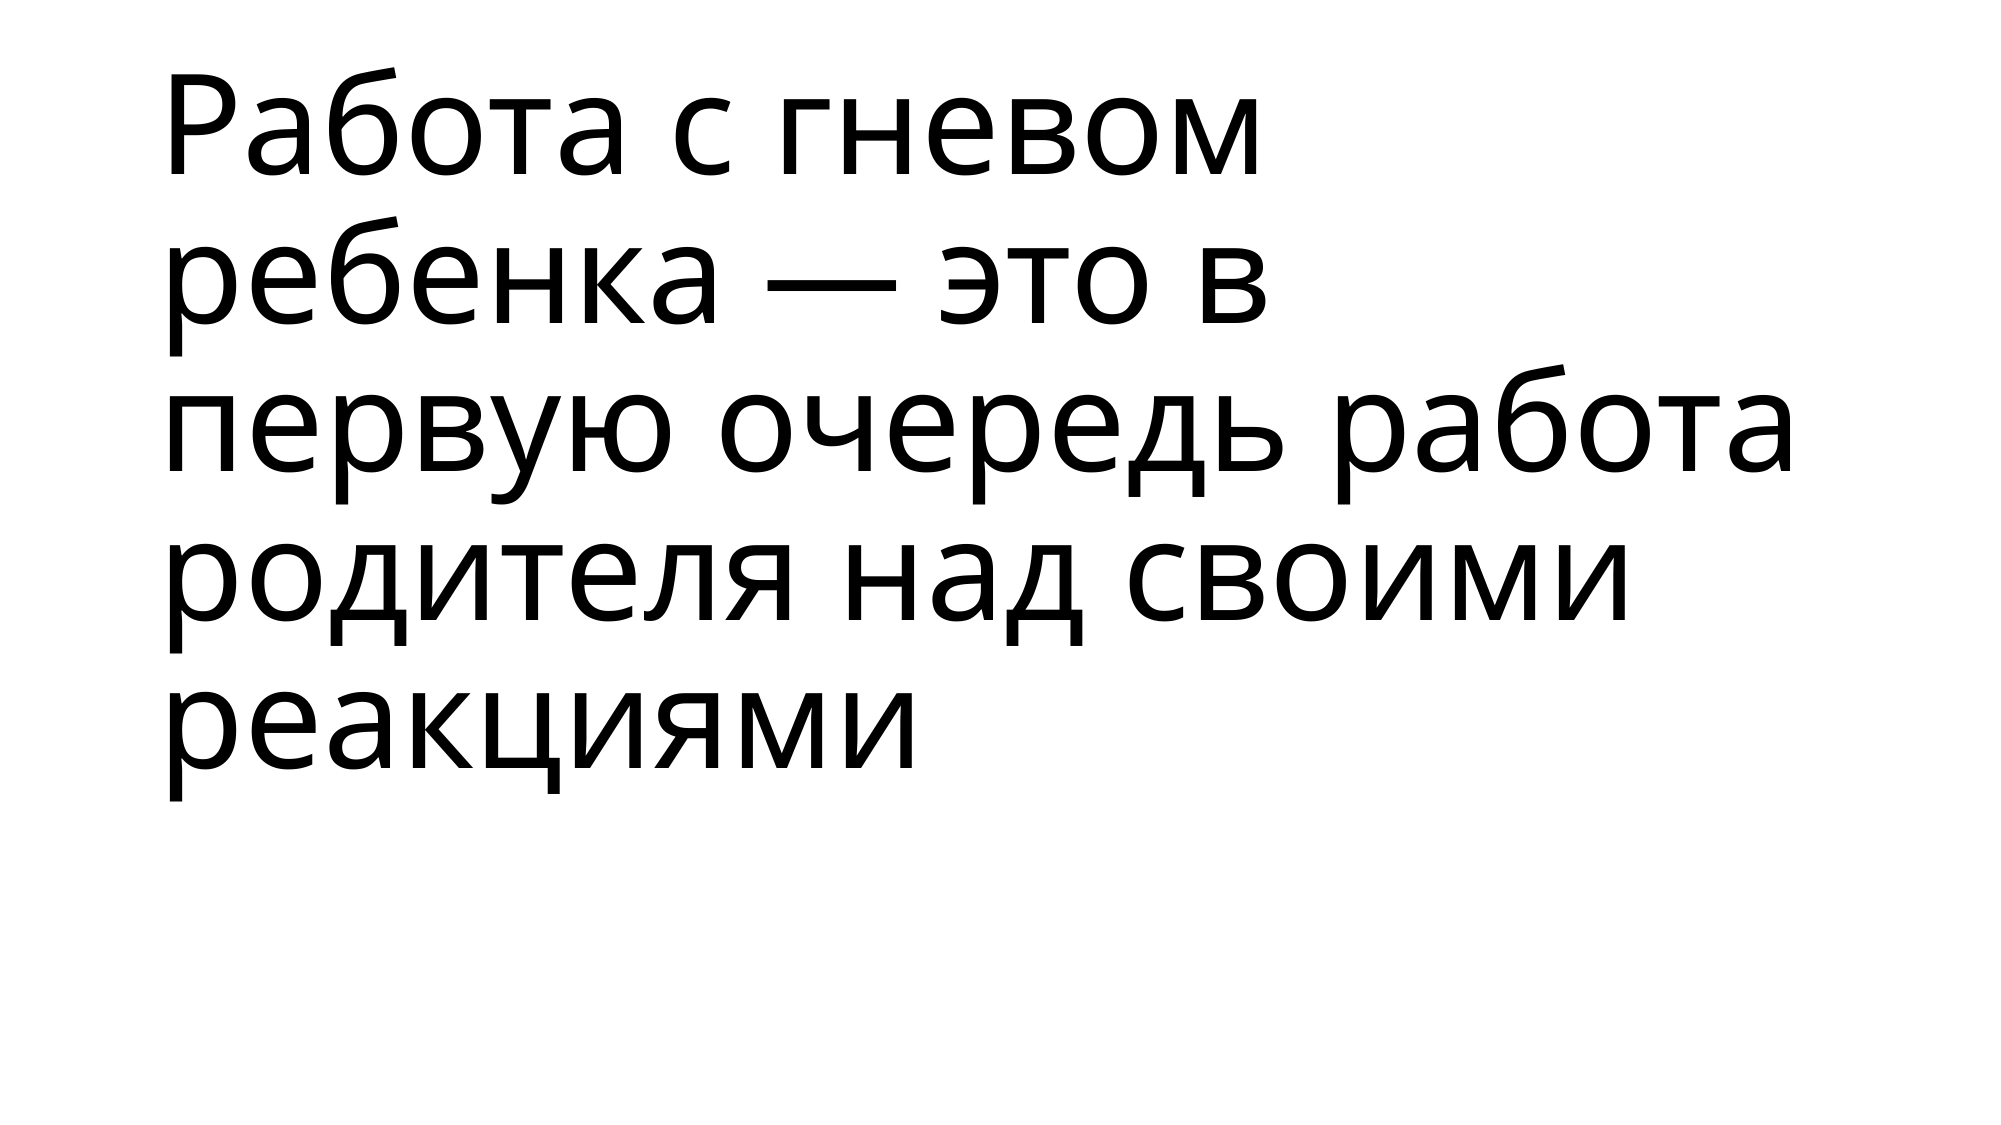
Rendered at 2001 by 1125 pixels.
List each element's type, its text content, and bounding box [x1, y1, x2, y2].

text_box Работа с гневом ребенка — это в первую очередь работа родителя над своими реакциями [158, 53, 1815, 643]
